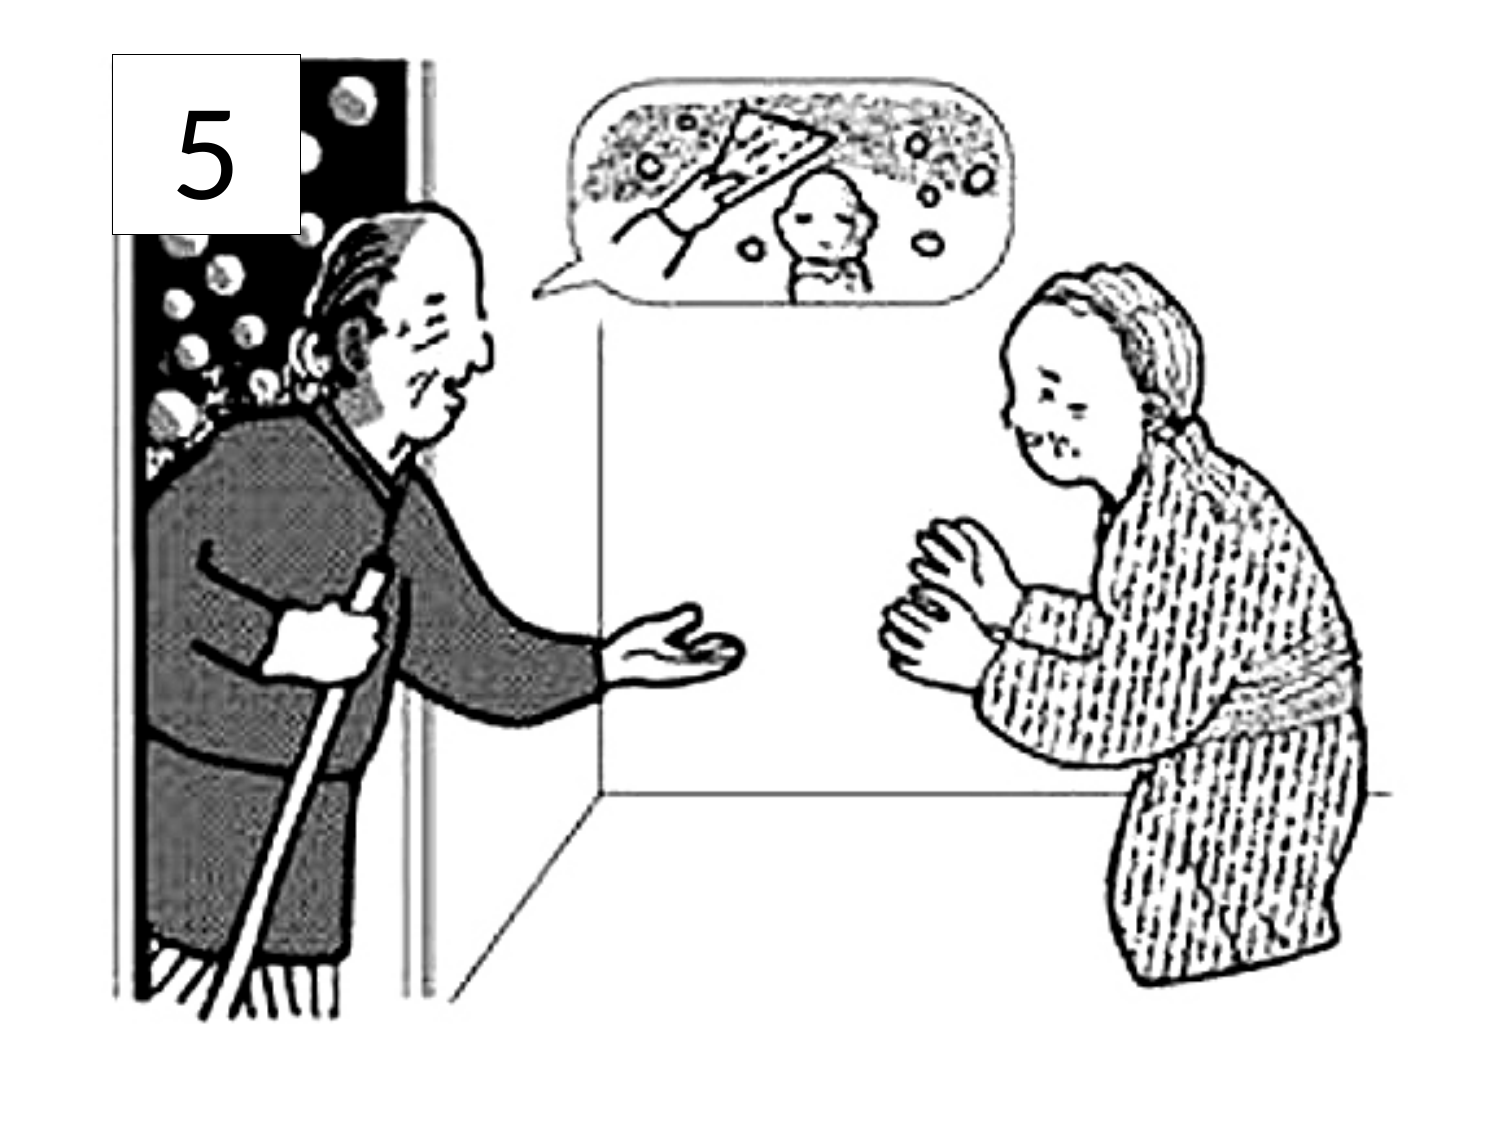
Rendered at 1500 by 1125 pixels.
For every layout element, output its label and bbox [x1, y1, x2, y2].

picture [17, 56, 1480, 1088]
